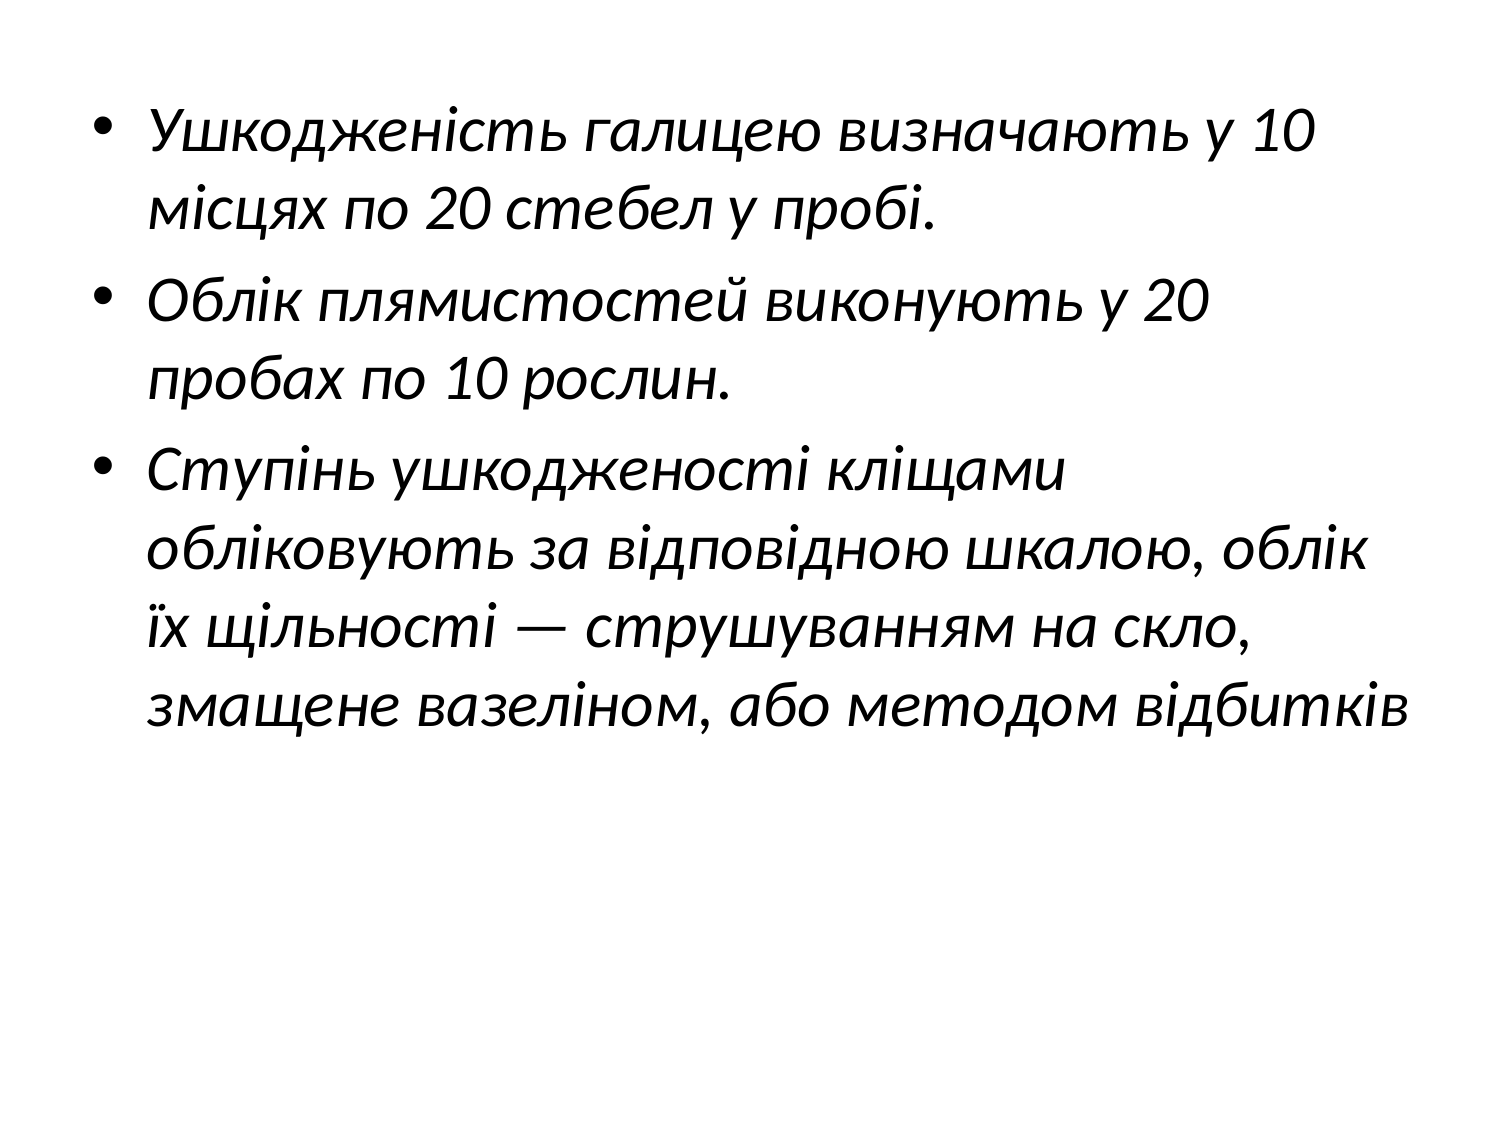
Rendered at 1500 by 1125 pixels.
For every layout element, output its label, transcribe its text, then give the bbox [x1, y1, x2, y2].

list Ушкодженість галицею визначають у 10 місцях по 20 стебел у пробі. Облік плямистостей виконують у 20 пробах по 10 рослин. Ступінь ушкодженості кліщами обліковують за відповідною шкалою, облік їх щільності — струшуванням на скло, змащене вазеліном, або методом відбитків [76, 78, 1427, 821]
